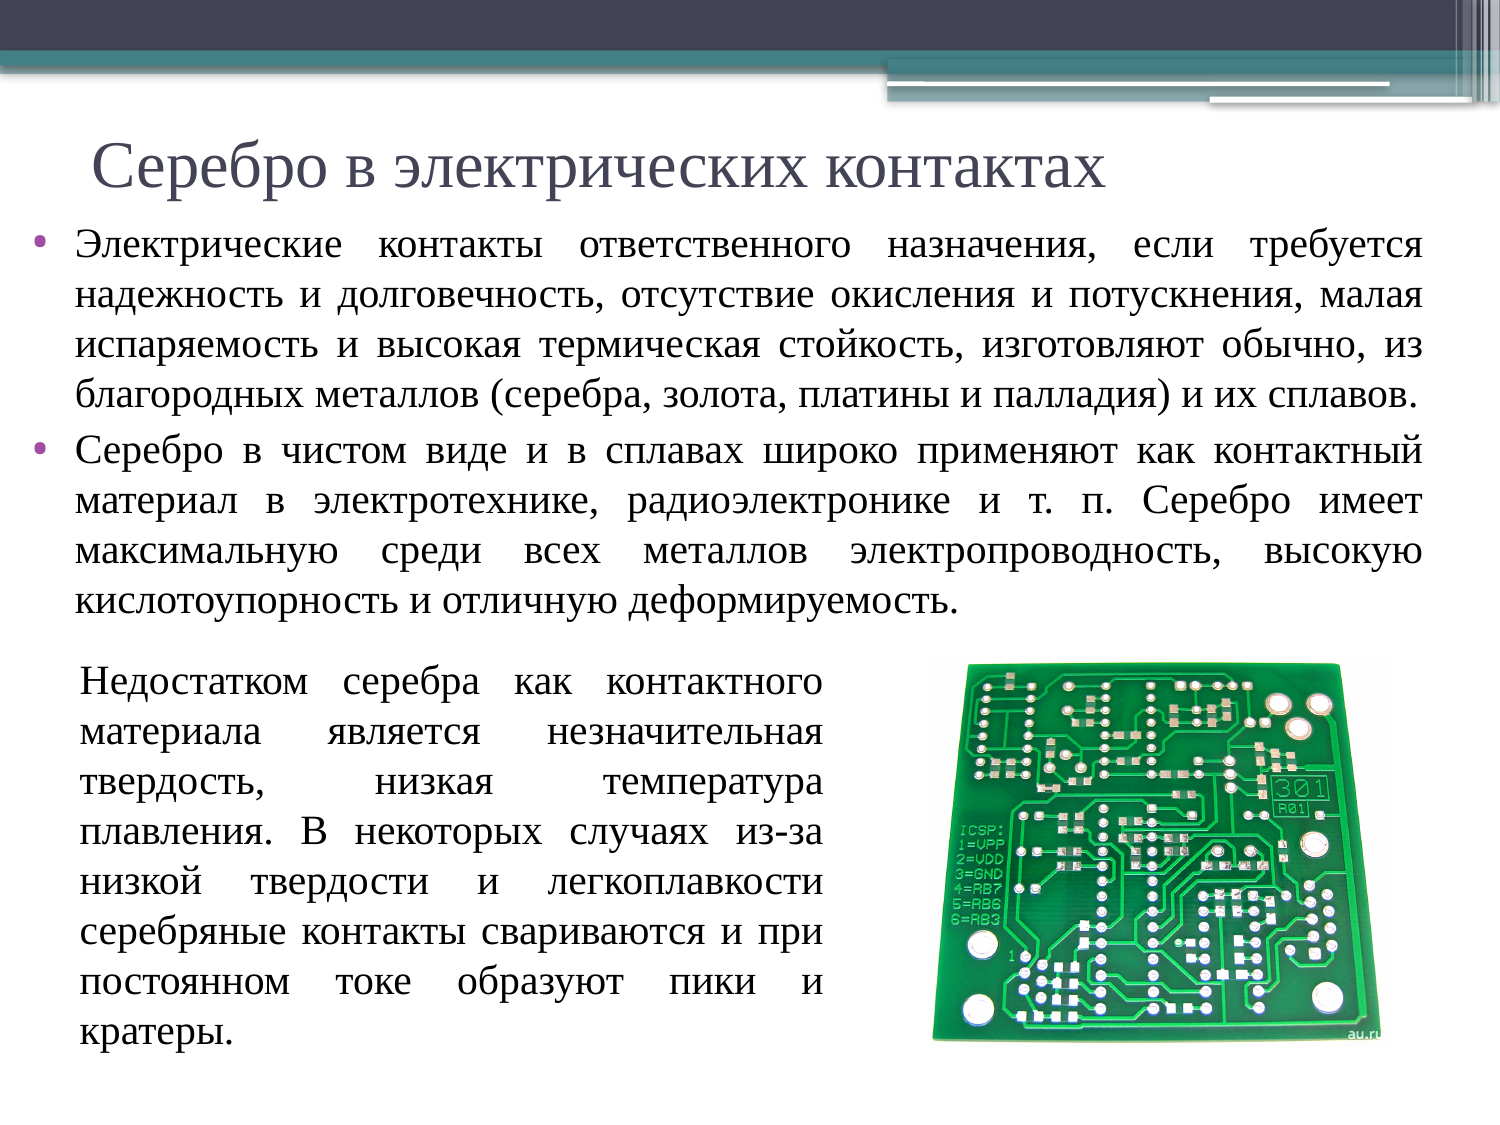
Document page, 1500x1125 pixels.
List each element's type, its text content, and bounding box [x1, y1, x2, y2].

picture [926, 656, 1387, 1048]
text_box Недостатком серебра как контактного материала является незначительная твердость, низкая температура плавления. В некоторых случаях из-за низкой твердости и легкоплавкости серебряные контакты свариваются и при постоянном токе образуют пики и кратеры. [64, 645, 839, 1060]
title Серебро в электрических контактах [76, 113, 1427, 208]
list Электрические контакты ответственного назначения, если требуется надежность и долговечность, отсутствие окисления и потускнения, малая испаряемость и высокая термическая стойкость, изготовляют обычно, из благородных металлов (серебра, золота, платины и палладия) и их сплавов. Серебро в чистом виде и в сплавах широко применяют как контактный материал в электротехнике, радиоэлектронике и т. п. Серебро имеет максимальную среди всех металлов электропроводность, высокую кислотоупорность и отличную деформируемость. [0, 208, 1439, 787]
